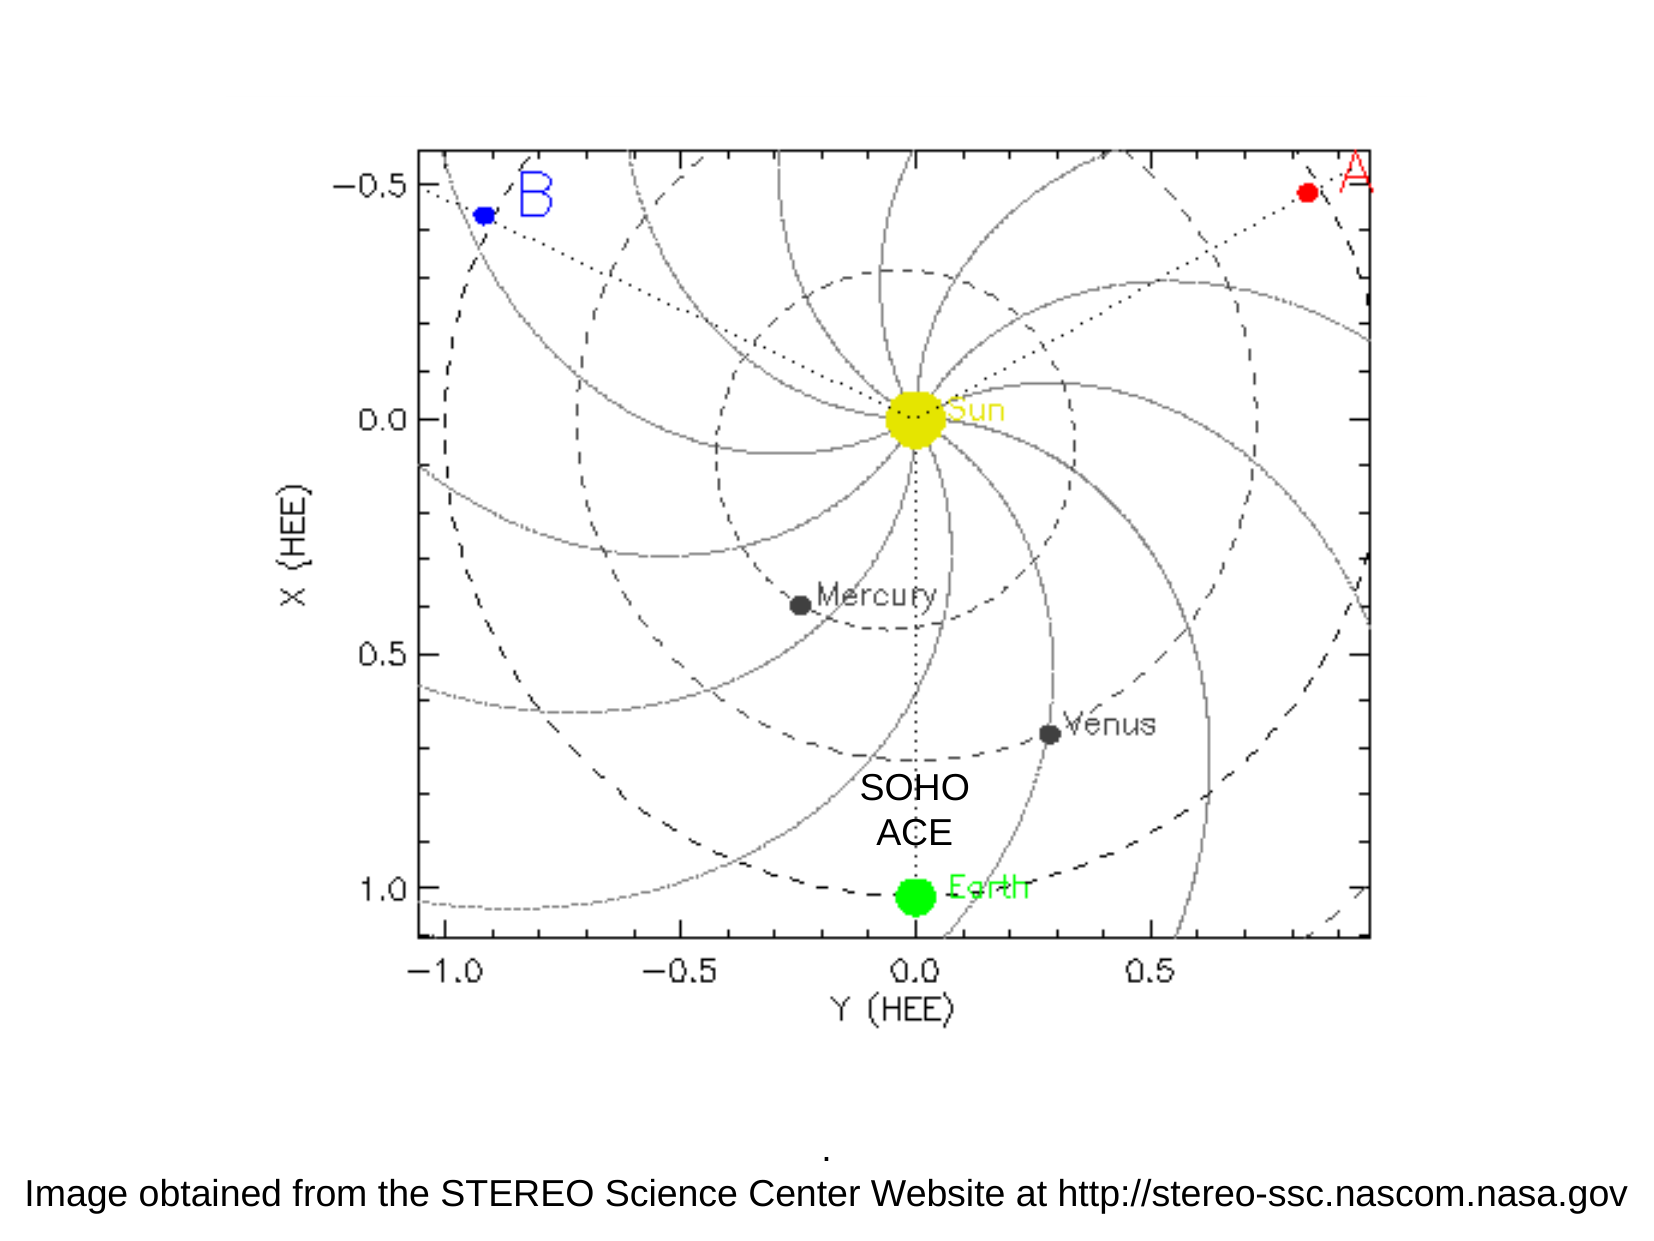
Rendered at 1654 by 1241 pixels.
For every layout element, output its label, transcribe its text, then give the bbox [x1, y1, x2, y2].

text_box . Image obtained from the STEREO Science Center Website at http://stereo-ssc.nascom.nasa.gov [1, 1116, 1652, 1215]
picture [226, 94, 1427, 1056]
